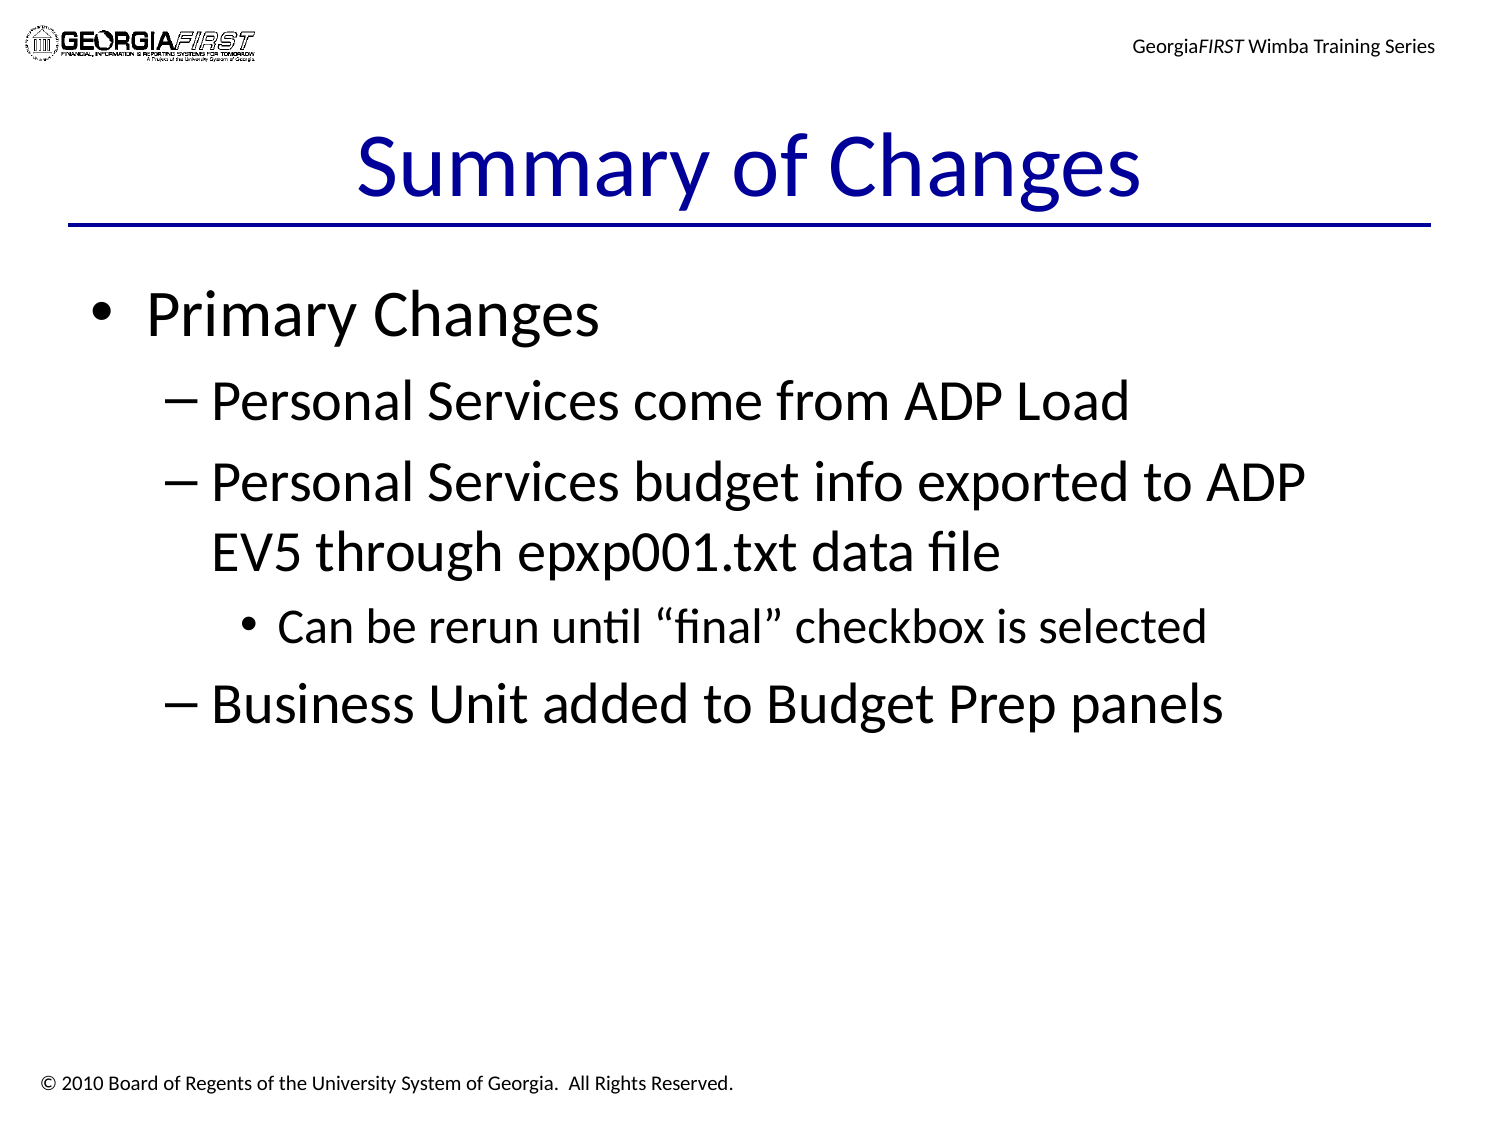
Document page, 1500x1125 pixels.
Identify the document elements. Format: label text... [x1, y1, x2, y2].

title Summary of Changes [75, 87, 1425, 233]
list Primary Changes Personal Services come from ADP Load Personal Services budget info exported to ADP EV5 through epxp001.txt data file Can be rerun until “final” checkbox is selected Business Unit added to Budget Prep panels [75, 262, 1425, 1005]
picture [24, 24, 255, 63]
